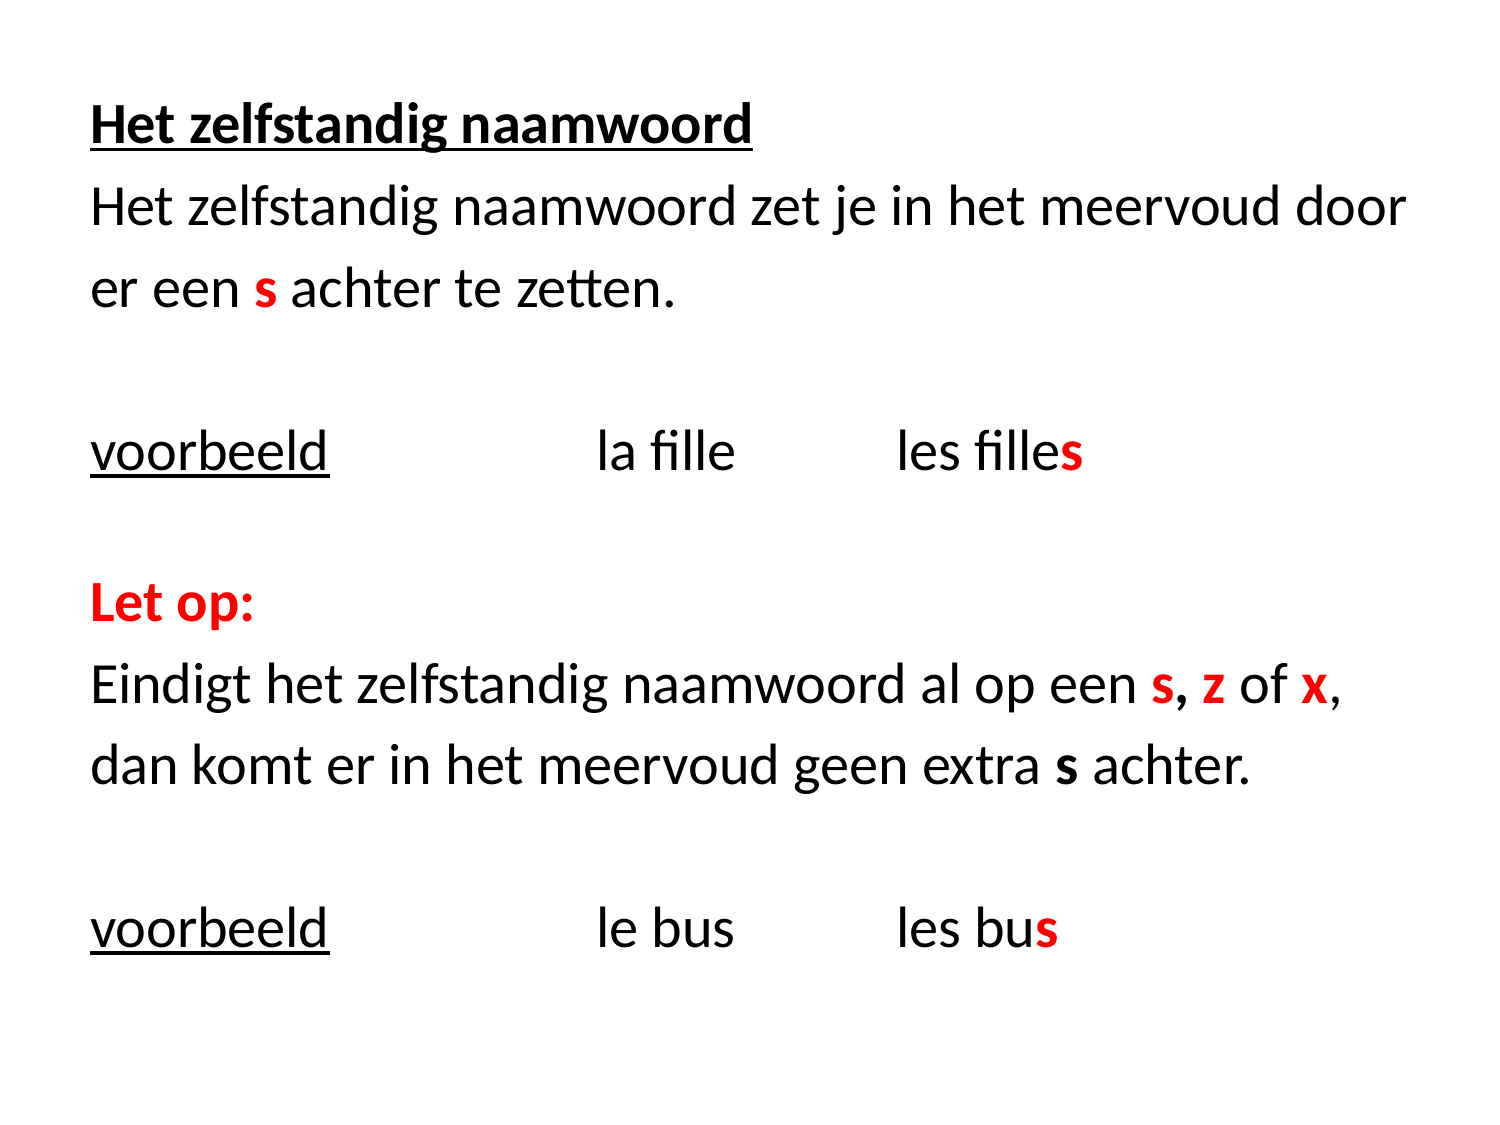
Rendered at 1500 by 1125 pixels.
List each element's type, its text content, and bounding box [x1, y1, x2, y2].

list Het zelfstandig naamwoord Het zelfstandig naamwoord zet je in het meervoud door er een s achter te zetten. voorbeeld la fille les filles Let op: Eindigt het zelfstandig naamwoord al op een s, z of x, dan komt er in het meervoud geen extra s achter. voorbeeld le bus les bus [75, 78, 1425, 1005]
